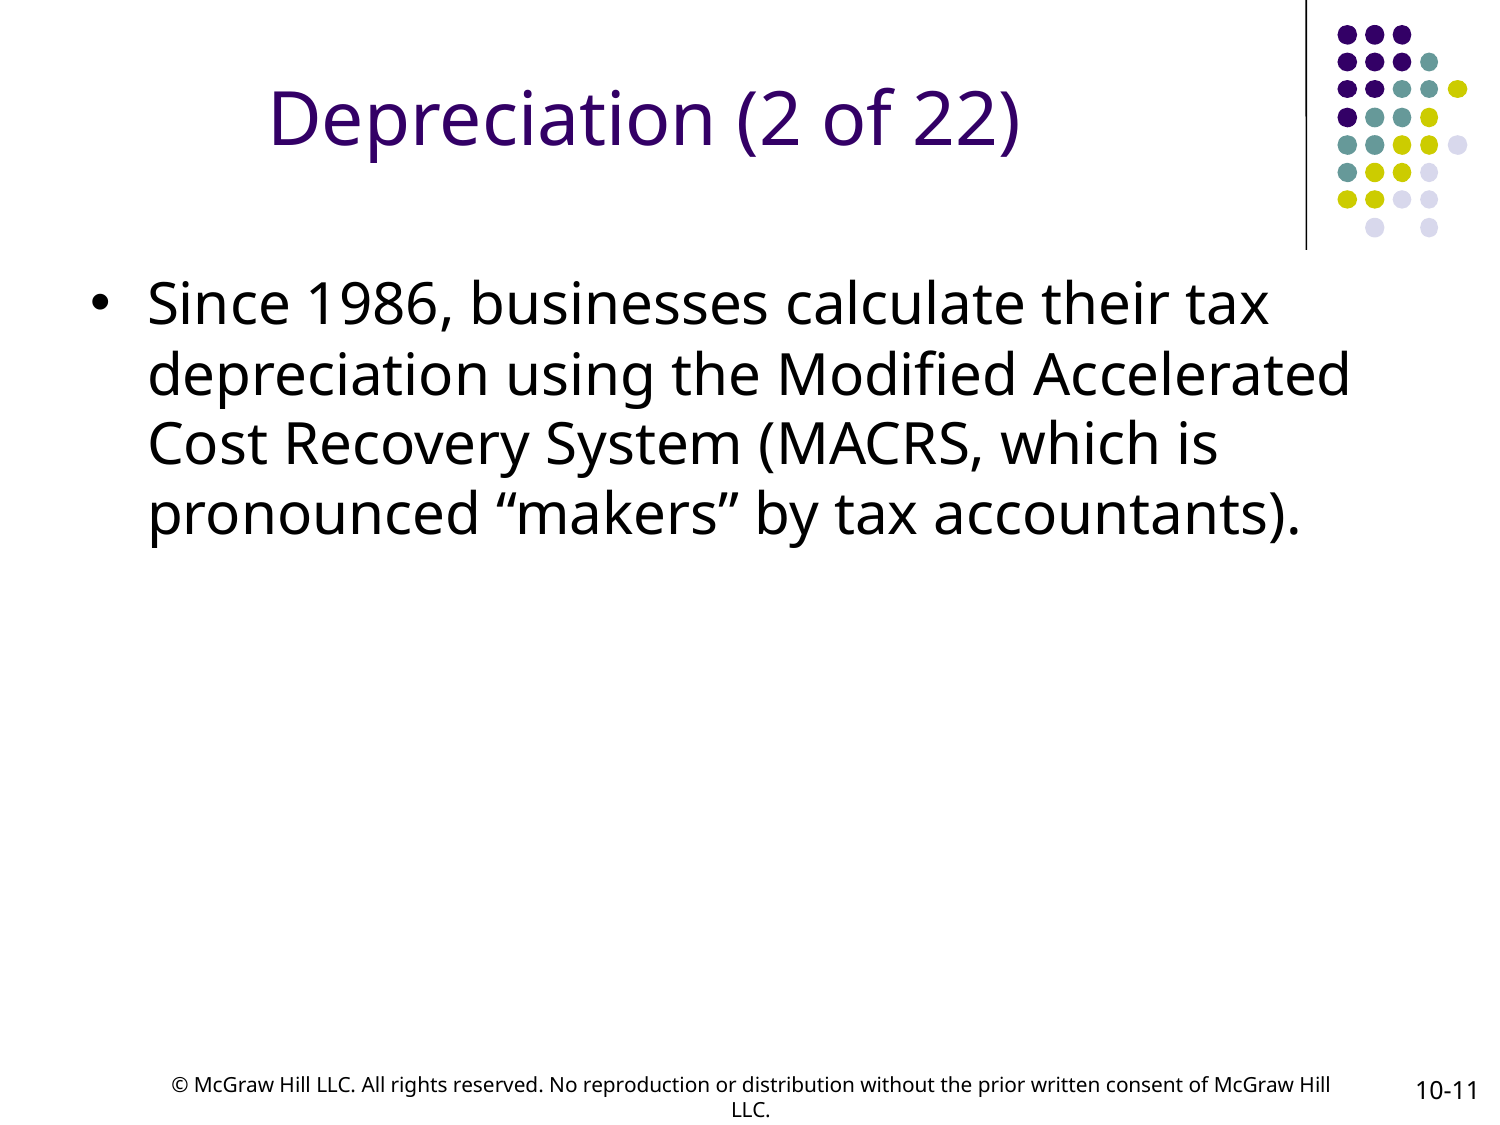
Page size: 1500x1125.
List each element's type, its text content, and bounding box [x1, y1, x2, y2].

title Depreciation (2 of 22) [32, 8, 1275, 234]
list Since 1986, businesses calculate their tax depreciation using the Modified Accelerated Cost Recovery System (MACRS, which is pronounced “makers” by tax accountants). [75, 259, 1425, 1062]
slide_number 10-11 [1345, 1061, 1496, 1122]
